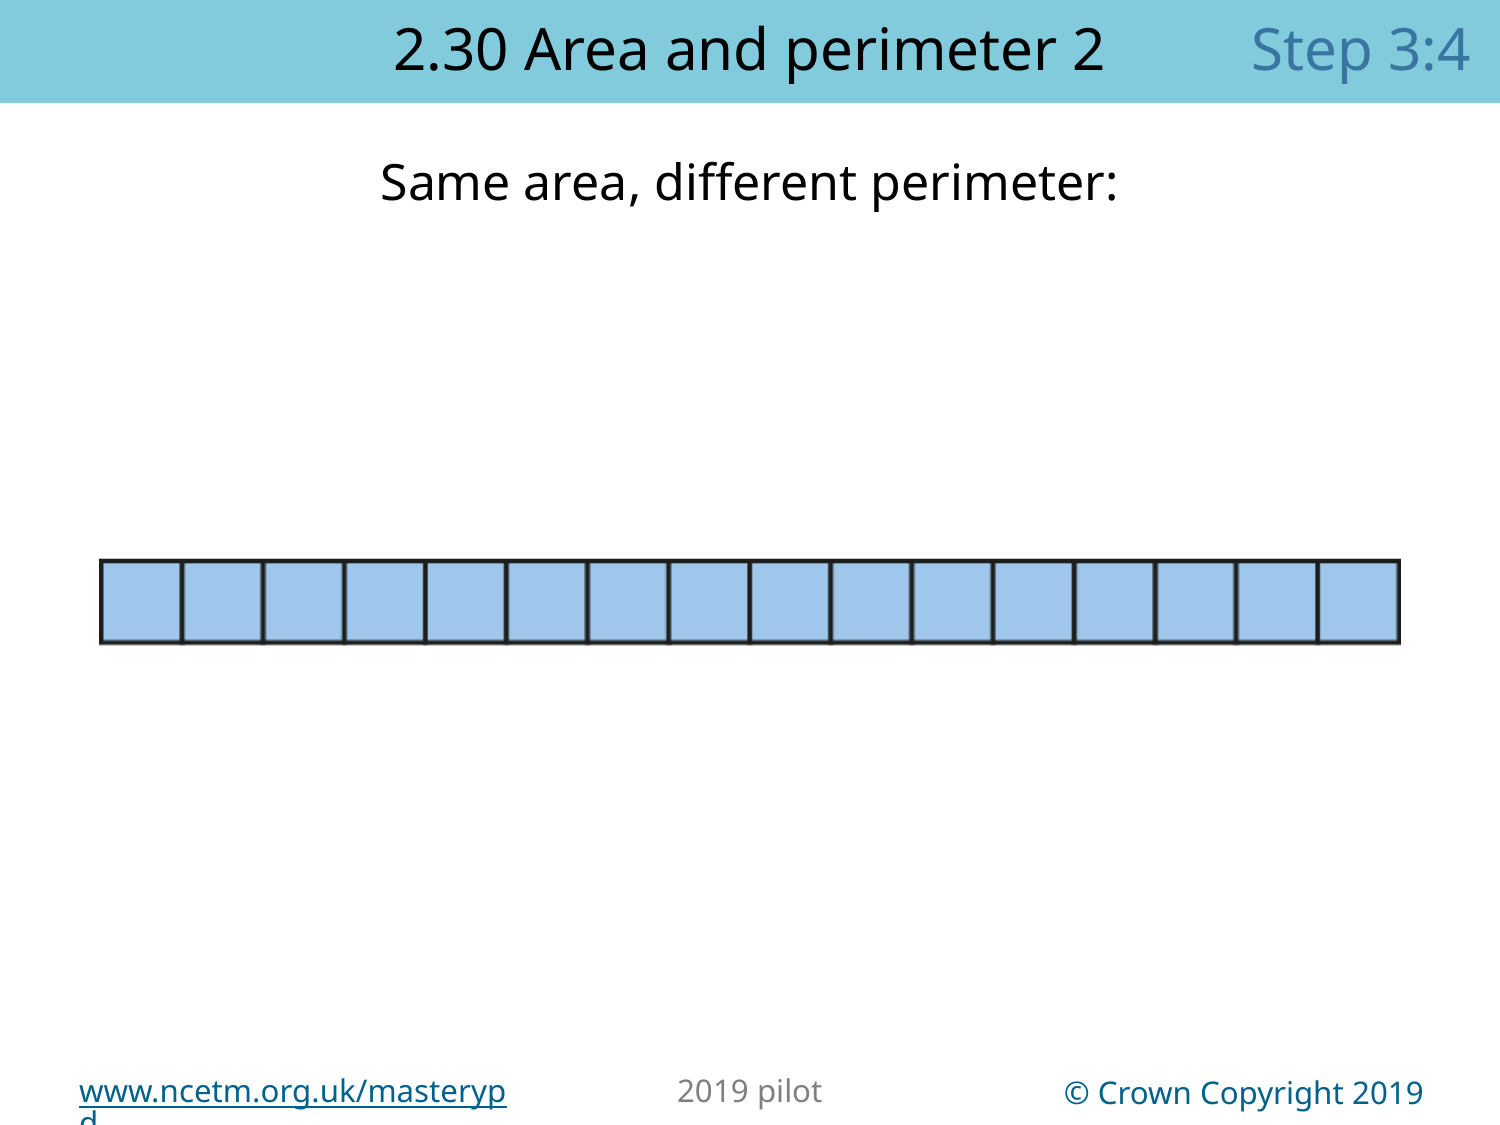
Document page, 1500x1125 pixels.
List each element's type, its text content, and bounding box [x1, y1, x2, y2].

picture [99, 527, 1401, 689]
text_box Same area, different perimeter: [45, 143, 1455, 218]
list Step 3:4 [0, 0, 1500, 104]
